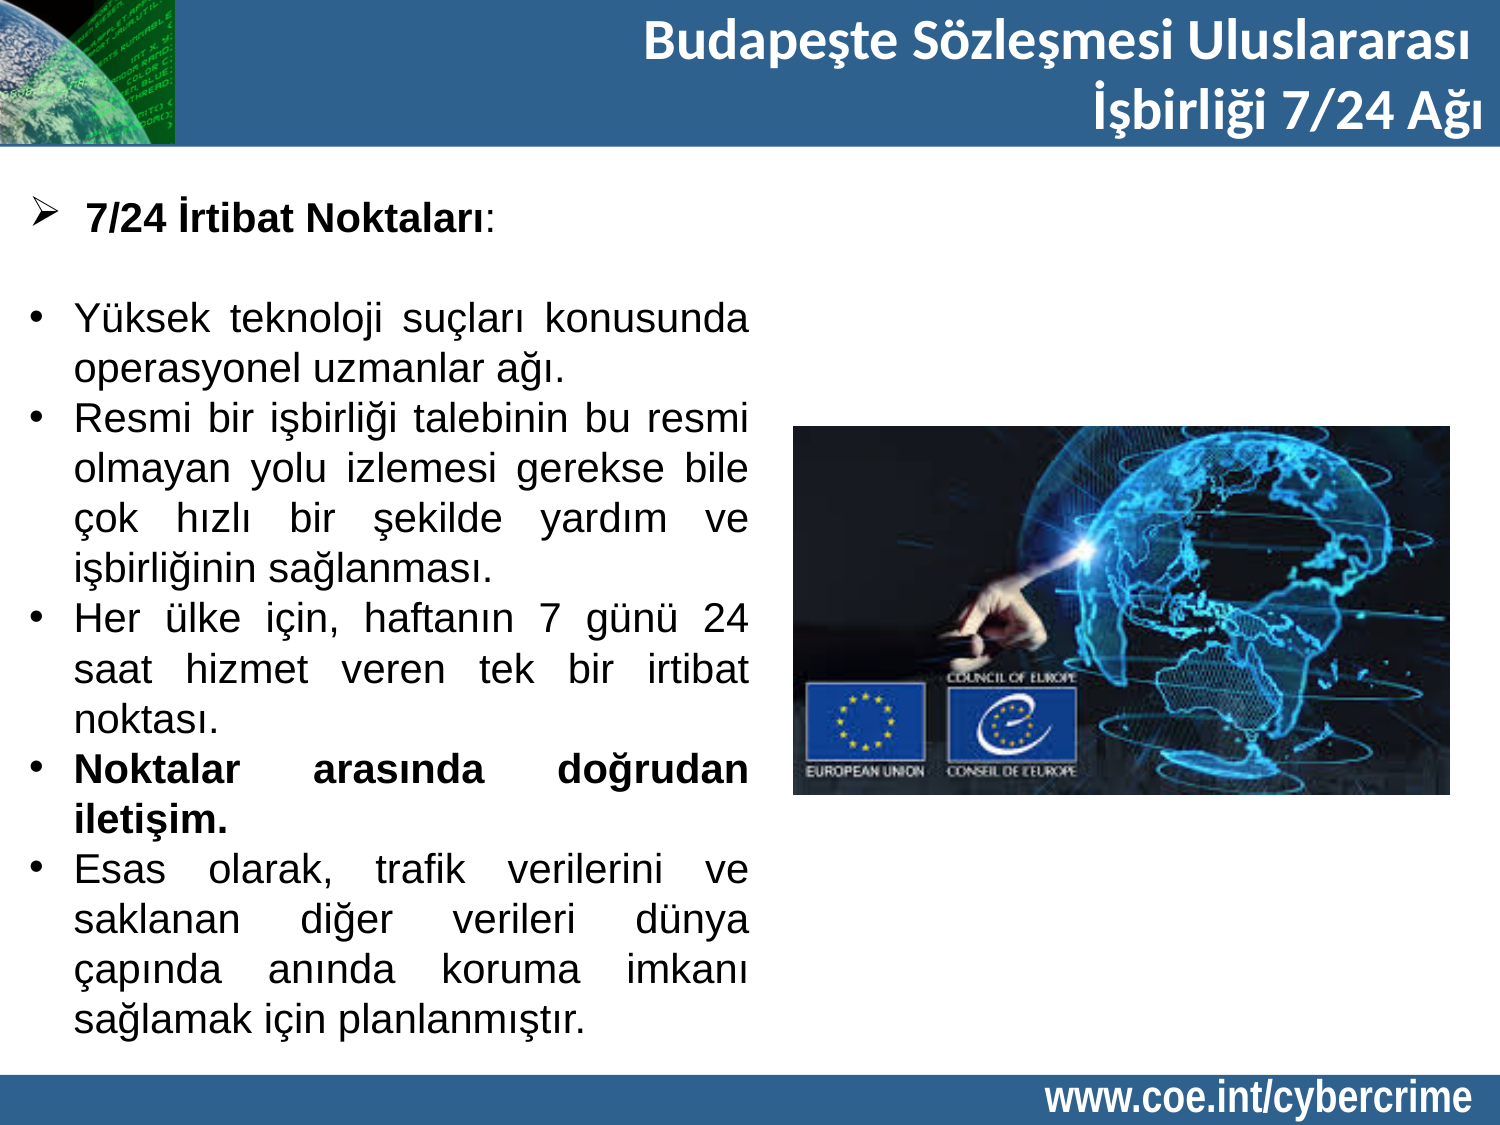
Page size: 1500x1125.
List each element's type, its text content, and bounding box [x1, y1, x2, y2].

text_box Budapeşte Sözleşmesi Uluslararası İşbirliği 7/24 Ağı [177, 0, 1500, 149]
picture [792, 426, 1451, 795]
text_box [0, 1073, 1030, 1125]
text_box www.coe.int/cybercrime [1030, 1059, 1500, 1125]
text_box 7/24 İrtibat Noktaları: Yüksek teknoloji suçları konusunda operasyonel uzmanlar ağı. Resmi bir işbirliği talebinin bu resmi olmayan yolu izlemesi gerekse bile çok hızlı bir şekilde yardım ve işbirliğinin sağlanması. Her ülke için, haftanın 7 günü 24 saat hizmet veren tek bir irtibat noktası. Noktalar arasında doğrudan iletişim. Esas olarak, trafik verilerini ve saklanan diğer verileri dünya çapında anında koruma imkanı sağlamak için planlanmıştır. [14, 183, 765, 1049]
picture [0, 0, 175, 144]
